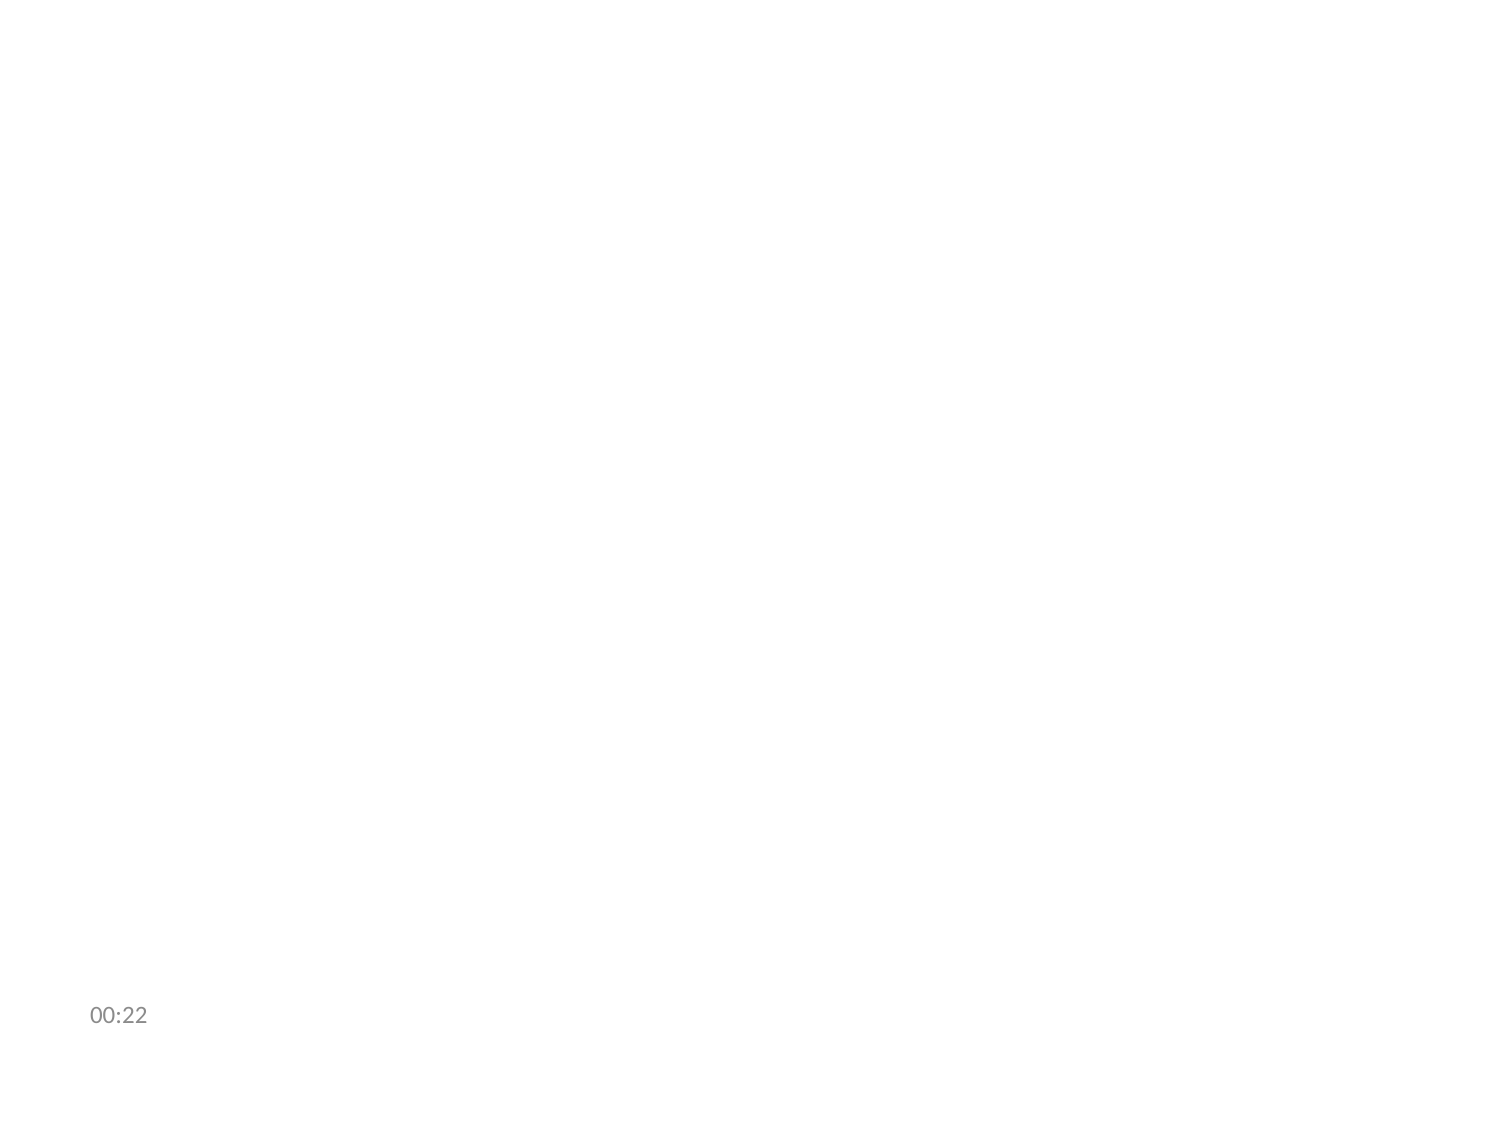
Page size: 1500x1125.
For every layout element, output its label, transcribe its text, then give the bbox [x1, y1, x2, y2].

text_box 15:35 [75, 983, 425, 1044]
